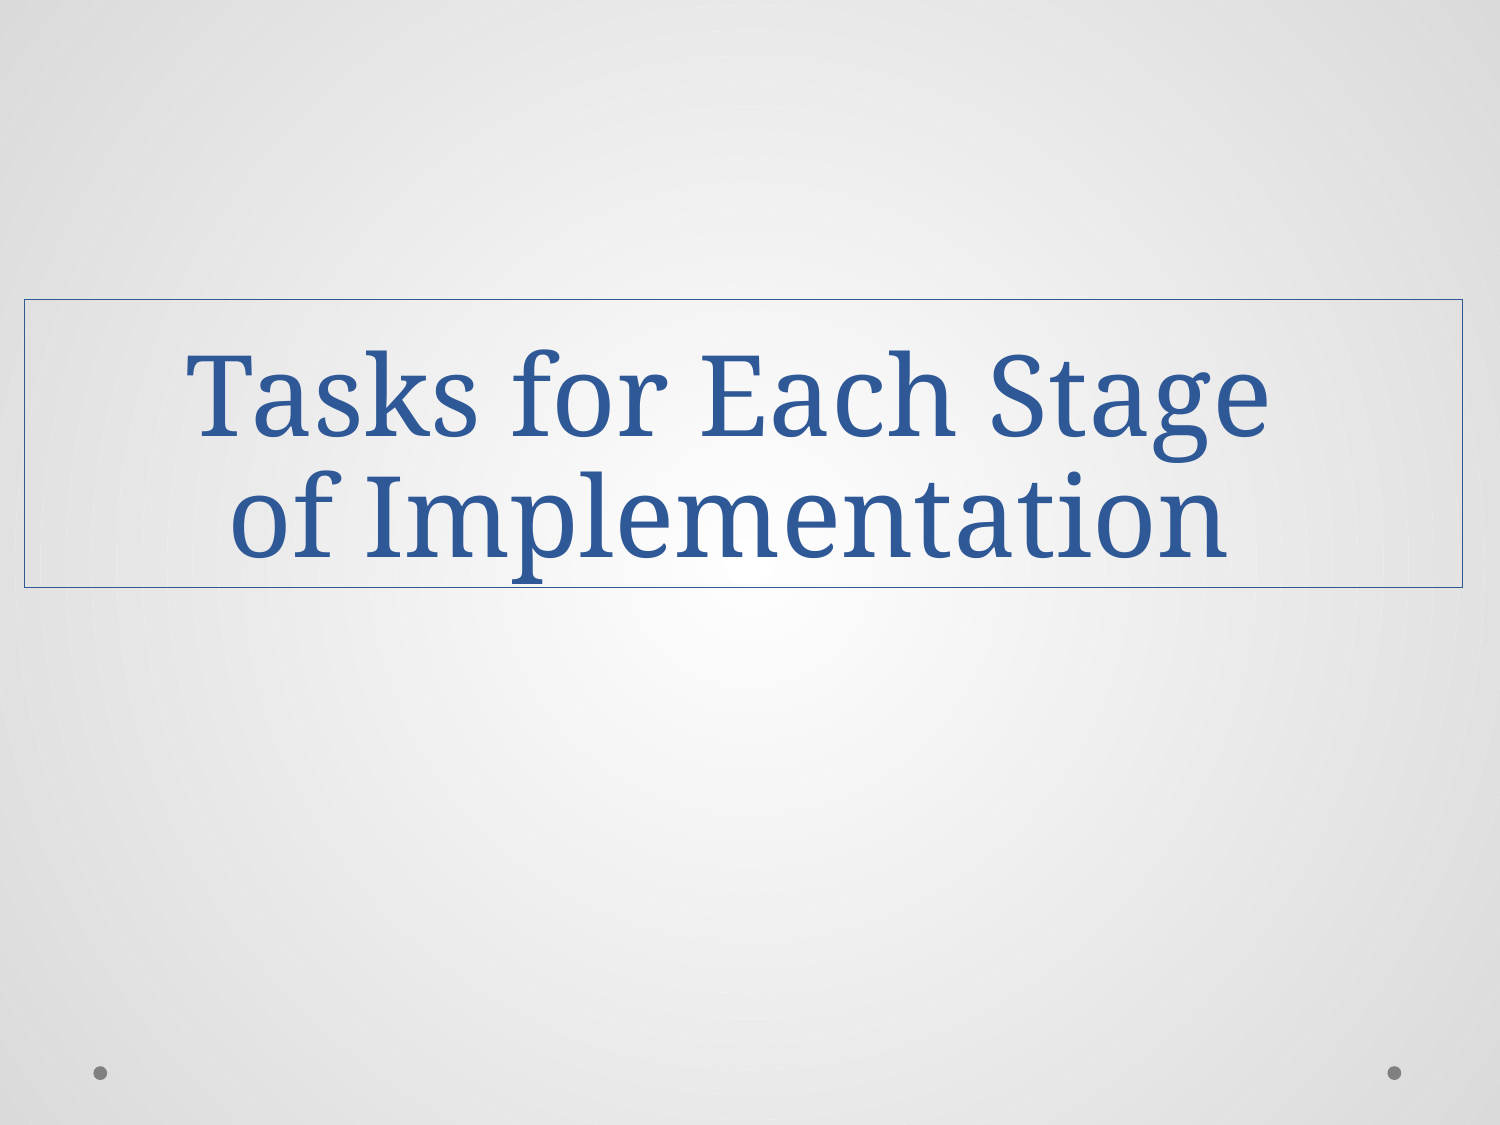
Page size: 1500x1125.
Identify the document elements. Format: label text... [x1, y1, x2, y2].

title Tasks for Each Stage of Implementation [24, 299, 1463, 588]
